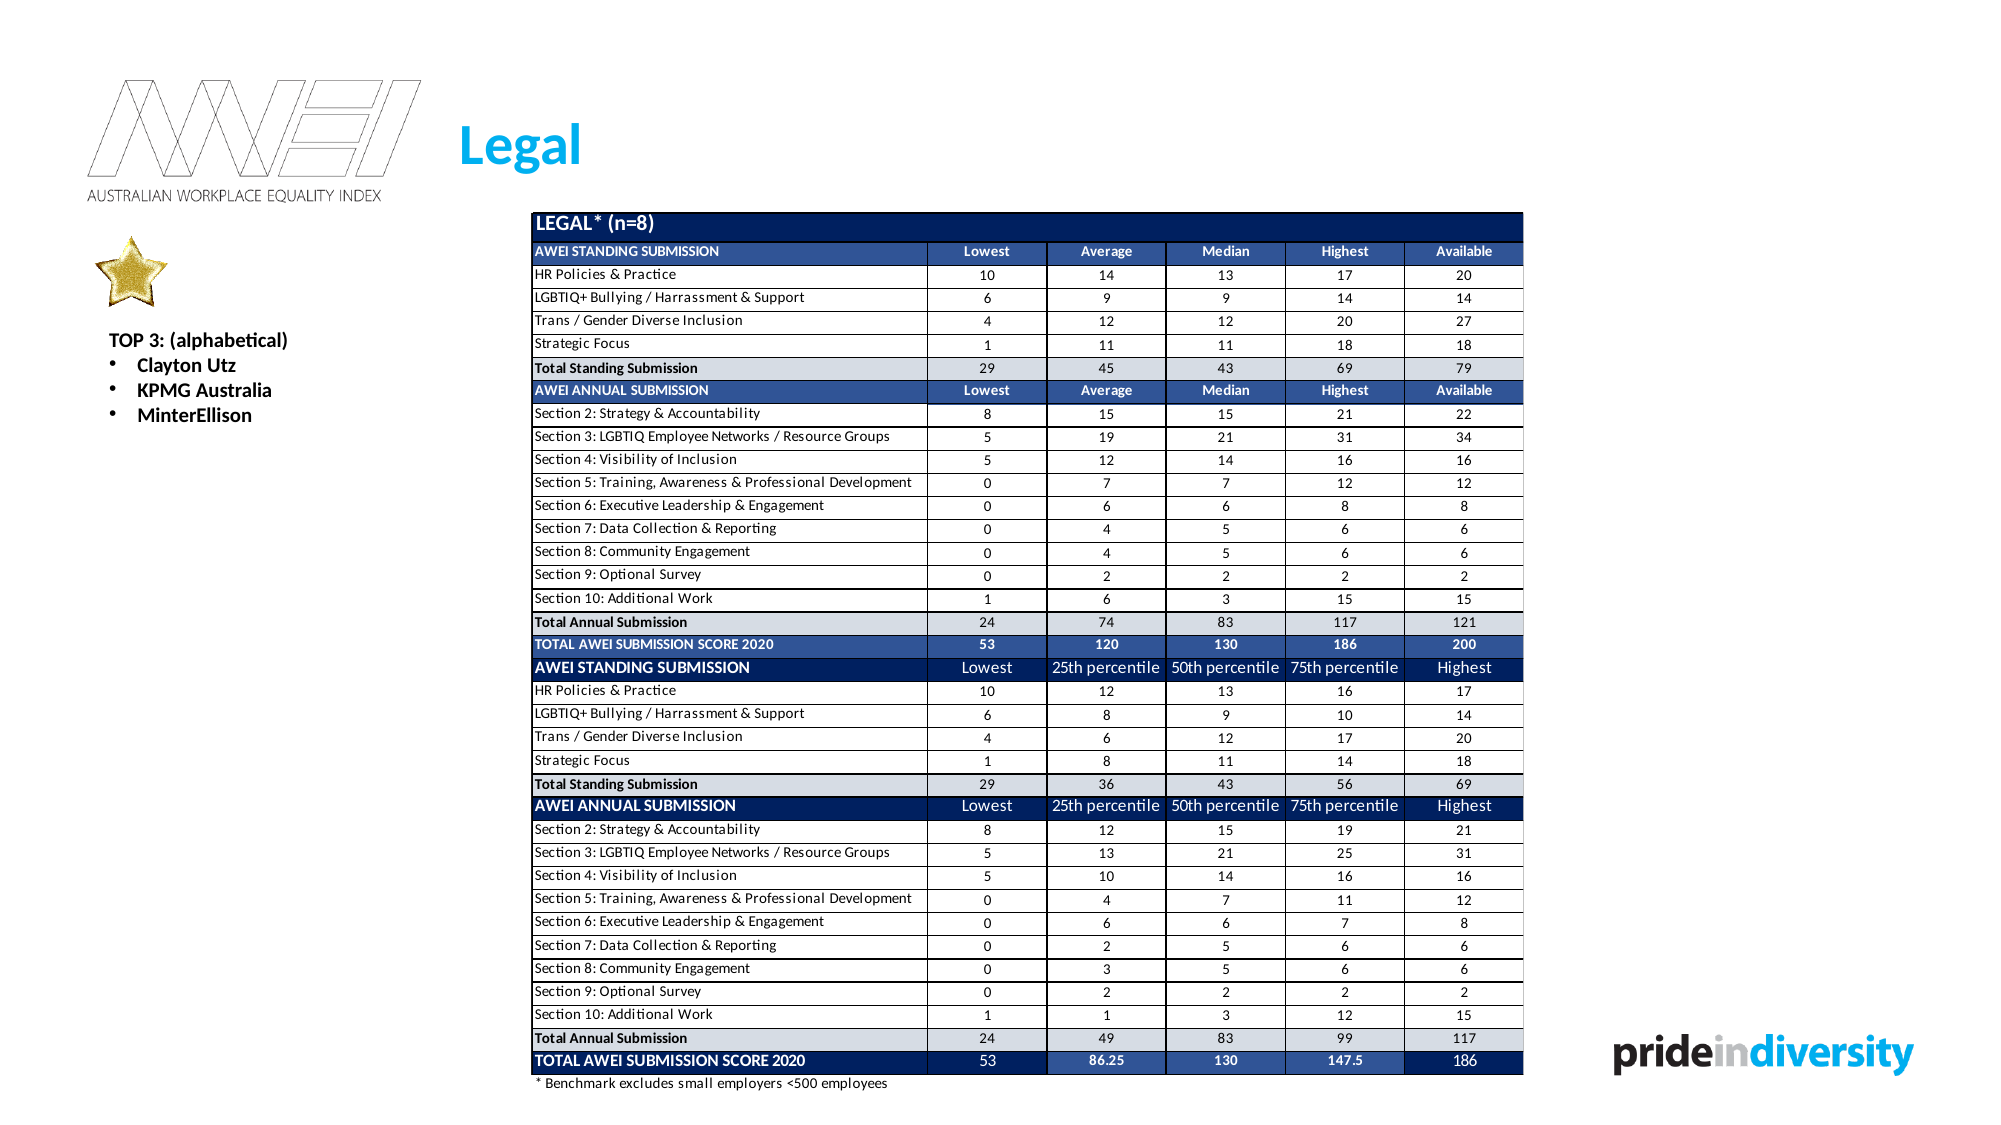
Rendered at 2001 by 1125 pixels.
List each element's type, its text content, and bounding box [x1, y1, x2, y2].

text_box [94, 235, 445, 436]
picture [531, 212, 1525, 1099]
picture [1900, 1049, 1914, 1076]
title Legal [444, 47, 1914, 235]
picture [1758, 1050, 1765, 1061]
picture [1614, 1034, 1914, 1076]
picture [86, 78, 422, 204]
